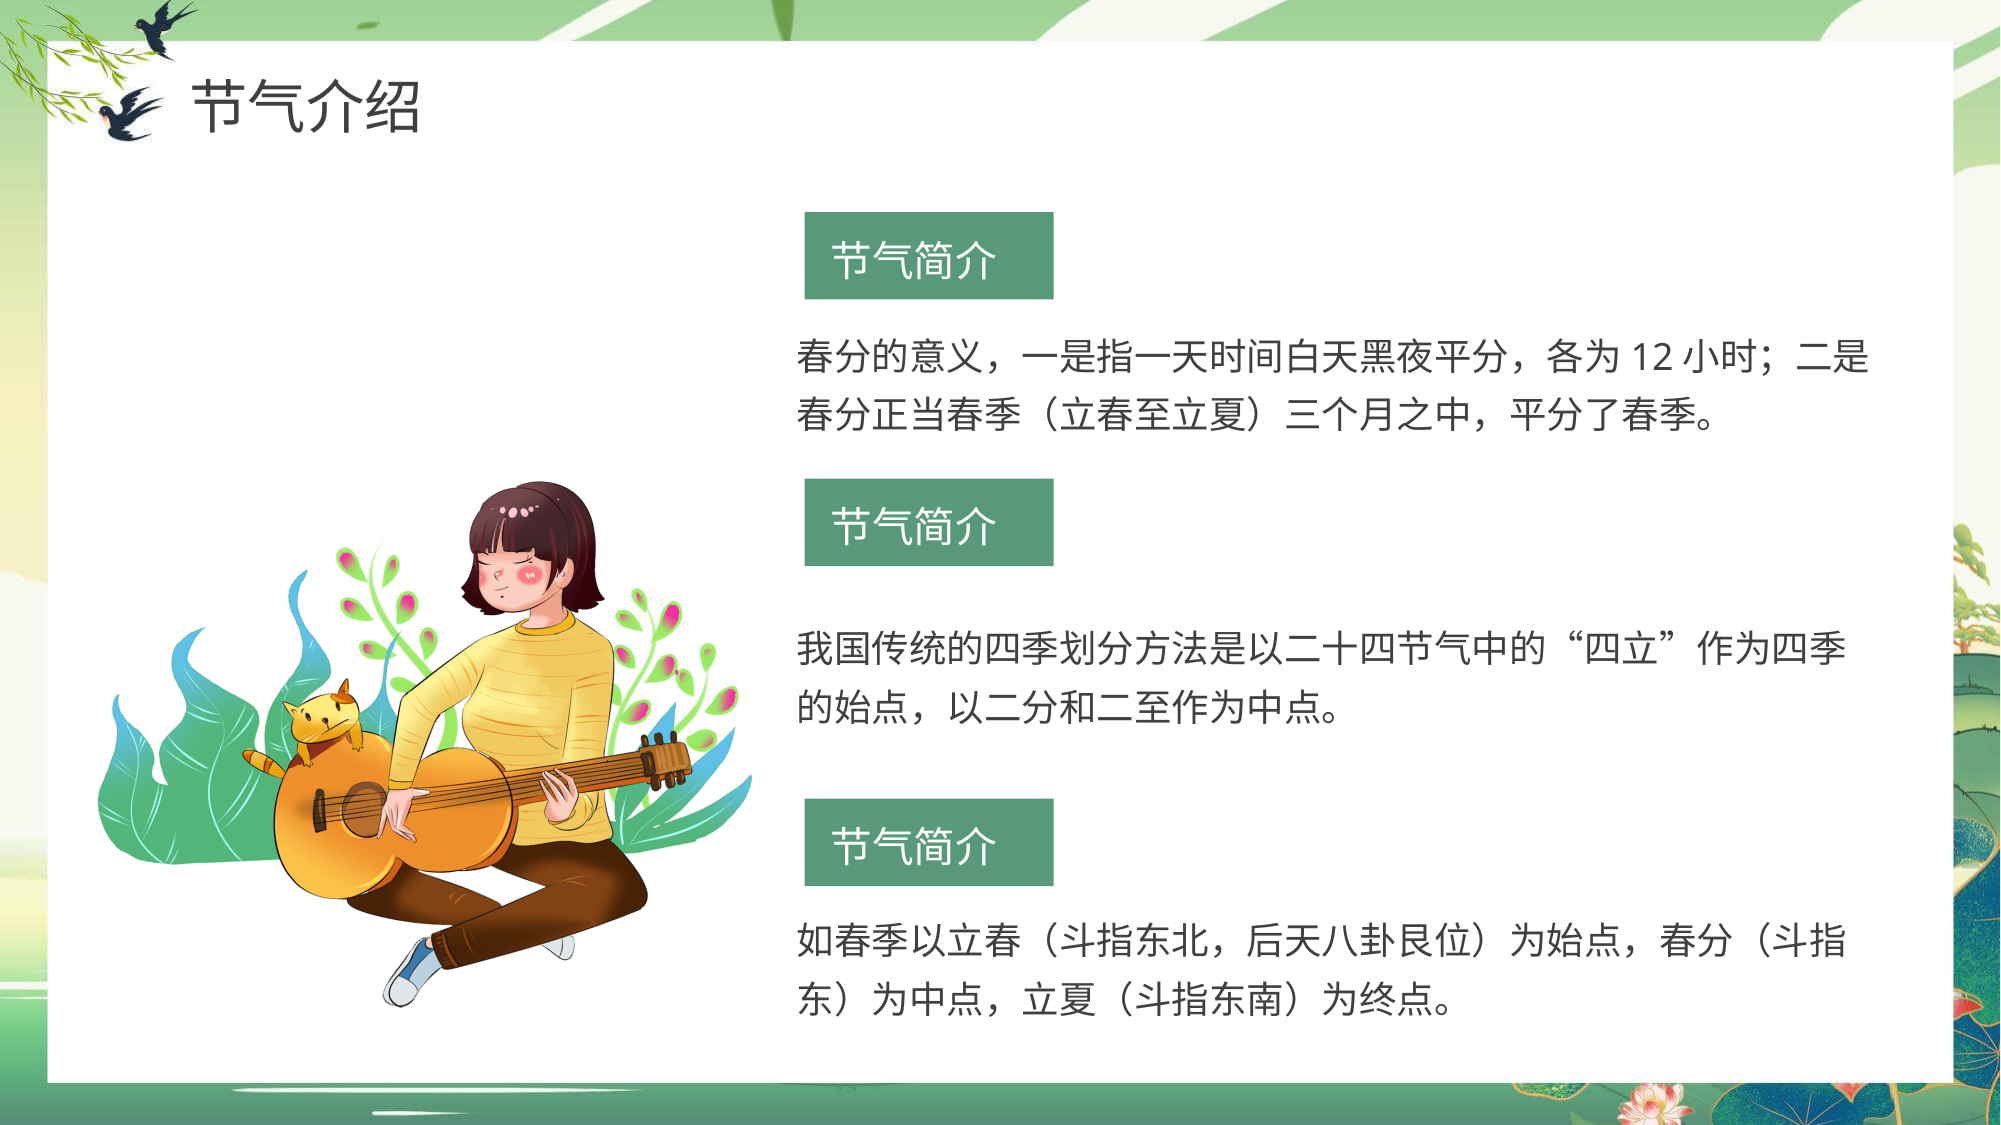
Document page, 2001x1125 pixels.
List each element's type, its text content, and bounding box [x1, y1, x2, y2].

text_box [905, 478, 1055, 567]
picture [0, 0, 2001, 1125]
text_box [905, 798, 1055, 887]
text_box [804, 211, 1055, 301]
text_box 春分的意义，一是指一天时间白天黑夜平分，各为12小时；二是春分正当春季（立春至立夏）三个月之中，平分了春季。 我国传统的四季划分方法是以二十四节气中的“四立”作为四季的始点，以二分和二至作为中点。 如春季以立春（斗指东北，后天八卦艮位）为始点，春分（斗指东）为中点，立夏（斗指东南）为终点。 [905, 311, 1891, 1029]
text_box 节气介绍 [174, 62, 477, 148]
text_box 节气简介 [905, 493, 1033, 559]
text_box 节气简介 [815, 226, 1033, 292]
text_box 节气简介 [905, 813, 1033, 879]
